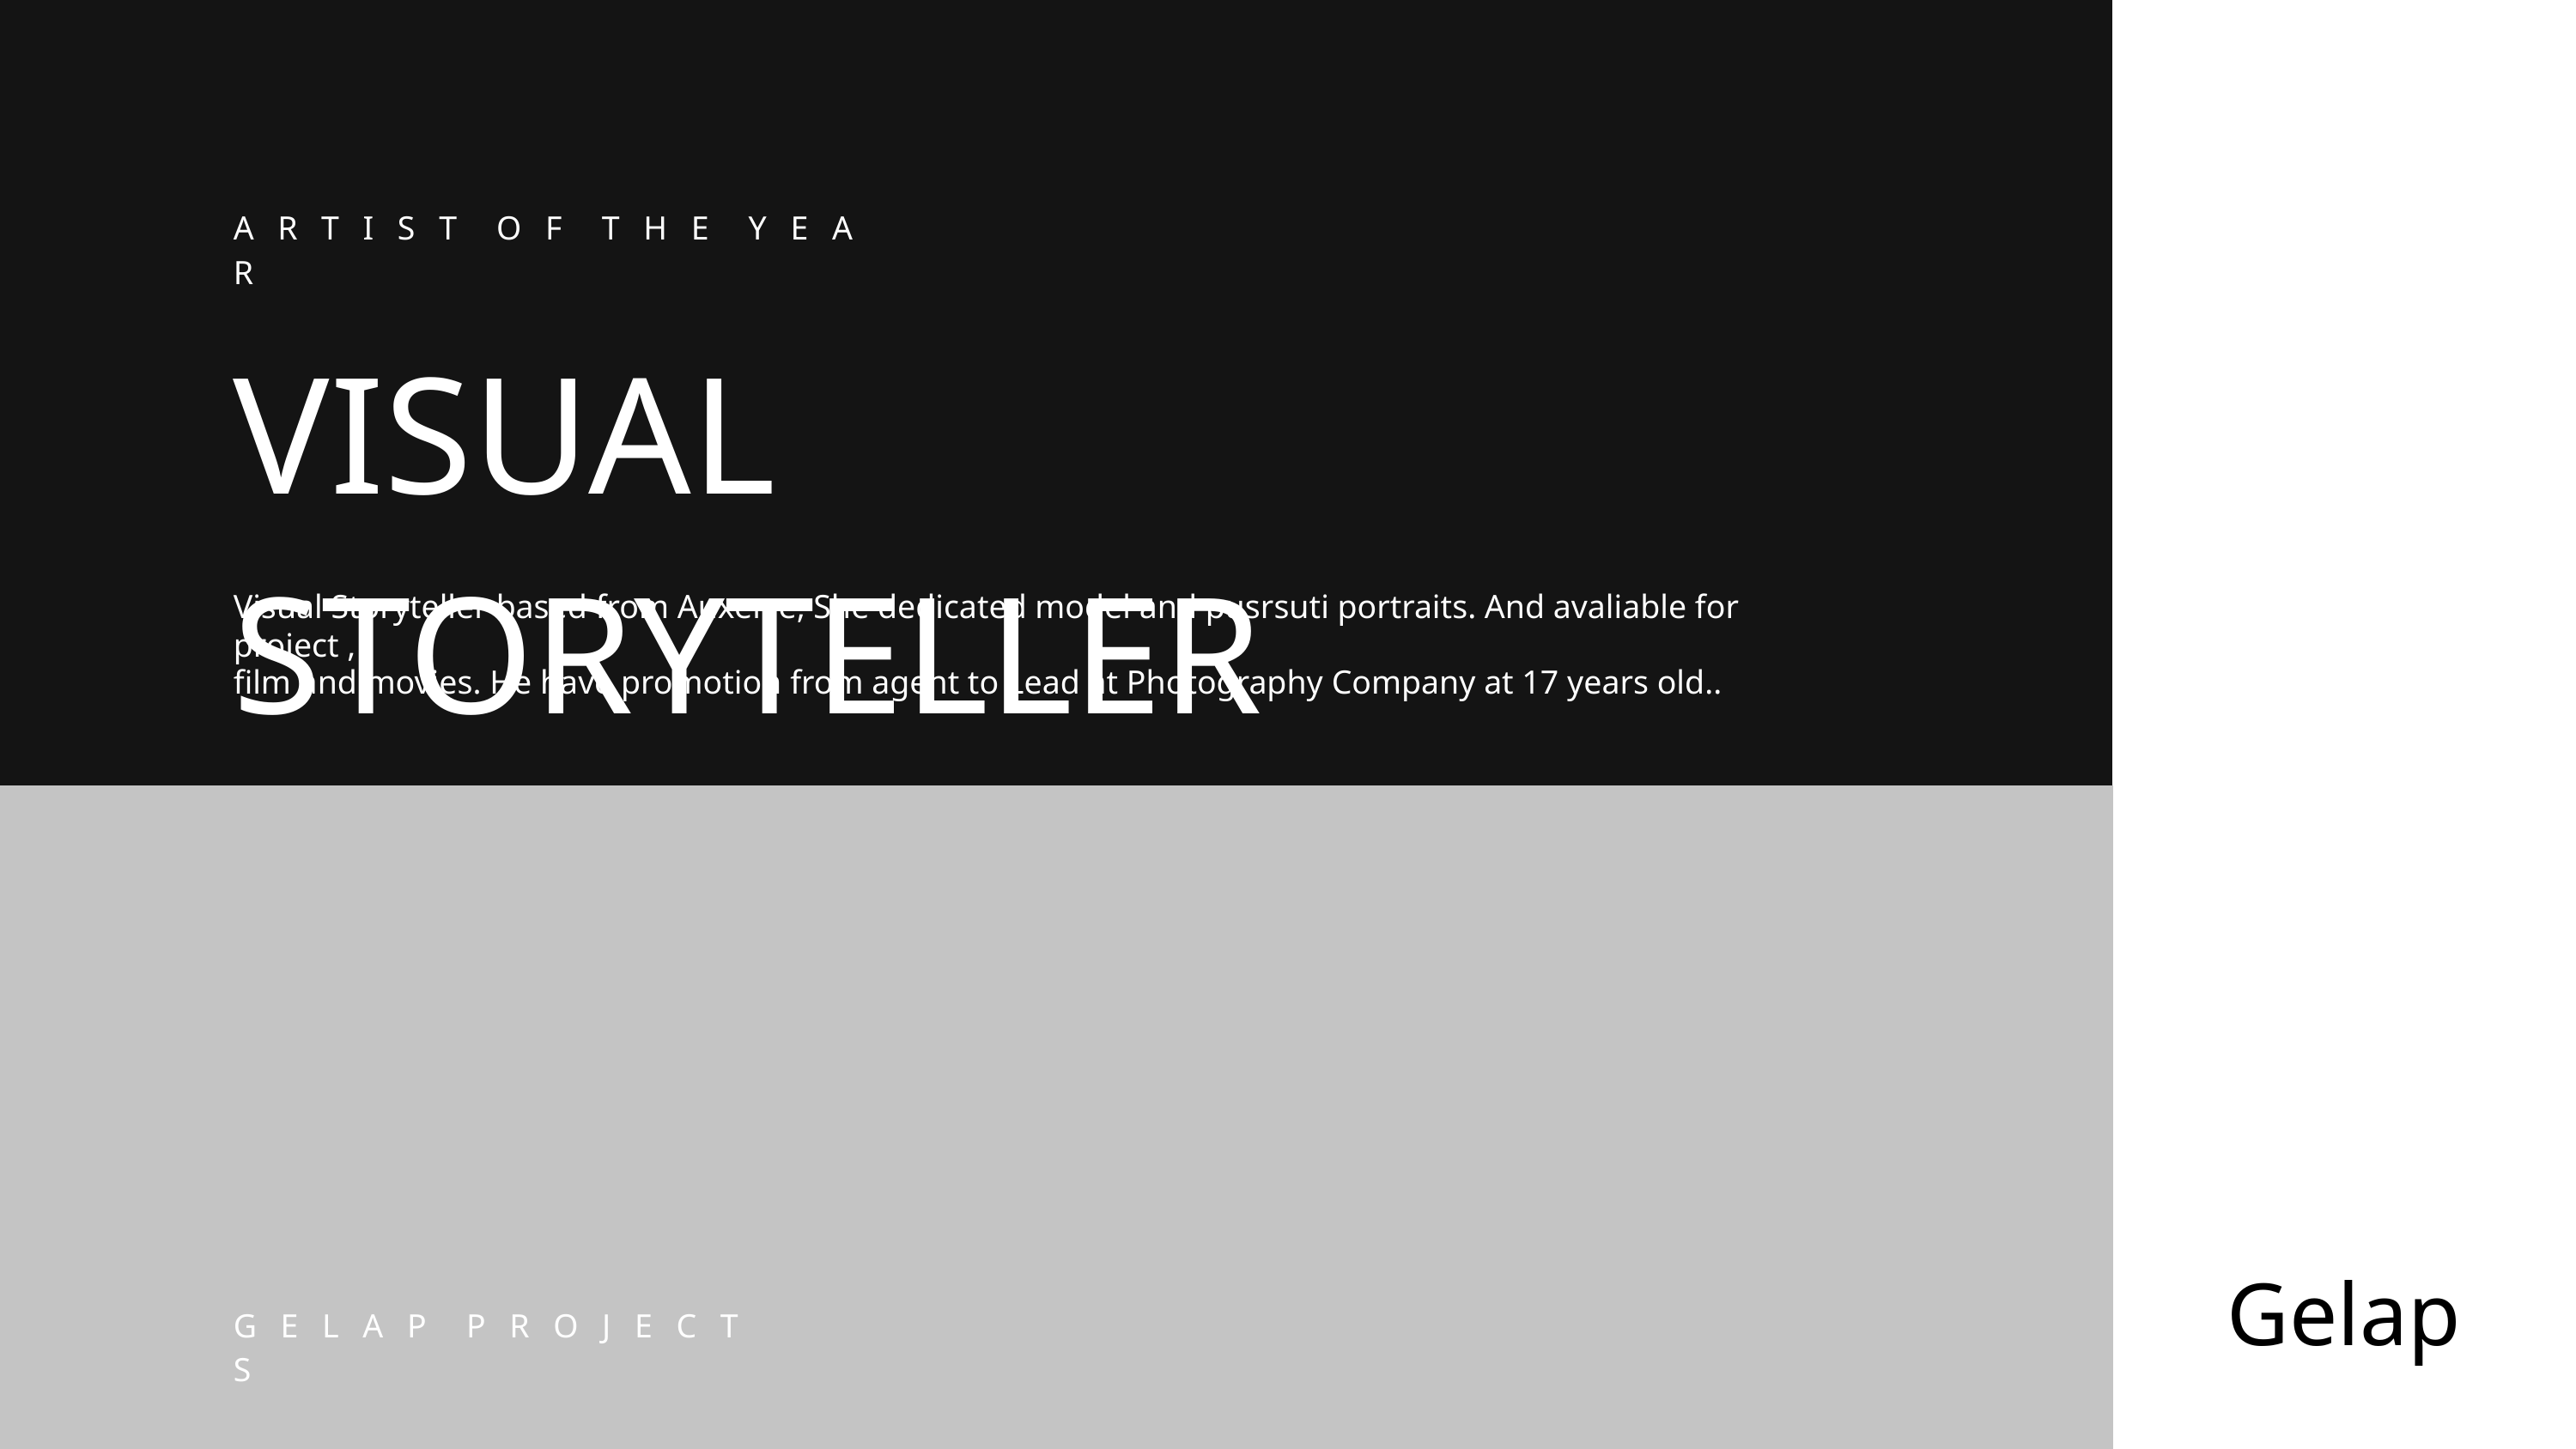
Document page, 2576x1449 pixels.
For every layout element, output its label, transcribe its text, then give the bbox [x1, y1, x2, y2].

text_box VISUAL STORYTELLER [233, 306, 1803, 527]
picture [0, 0, 2576, 1449]
text_box A R T I S T O F T H E Y E A R [233, 202, 875, 247]
text_box Visual Storyteller based from Auxerre, She dedicated model and pusrsuti portraits. And avaliable for project , film and movies. He have promotion from agent to Lead at Photography Company at 17 years old.. [233, 585, 1778, 662]
